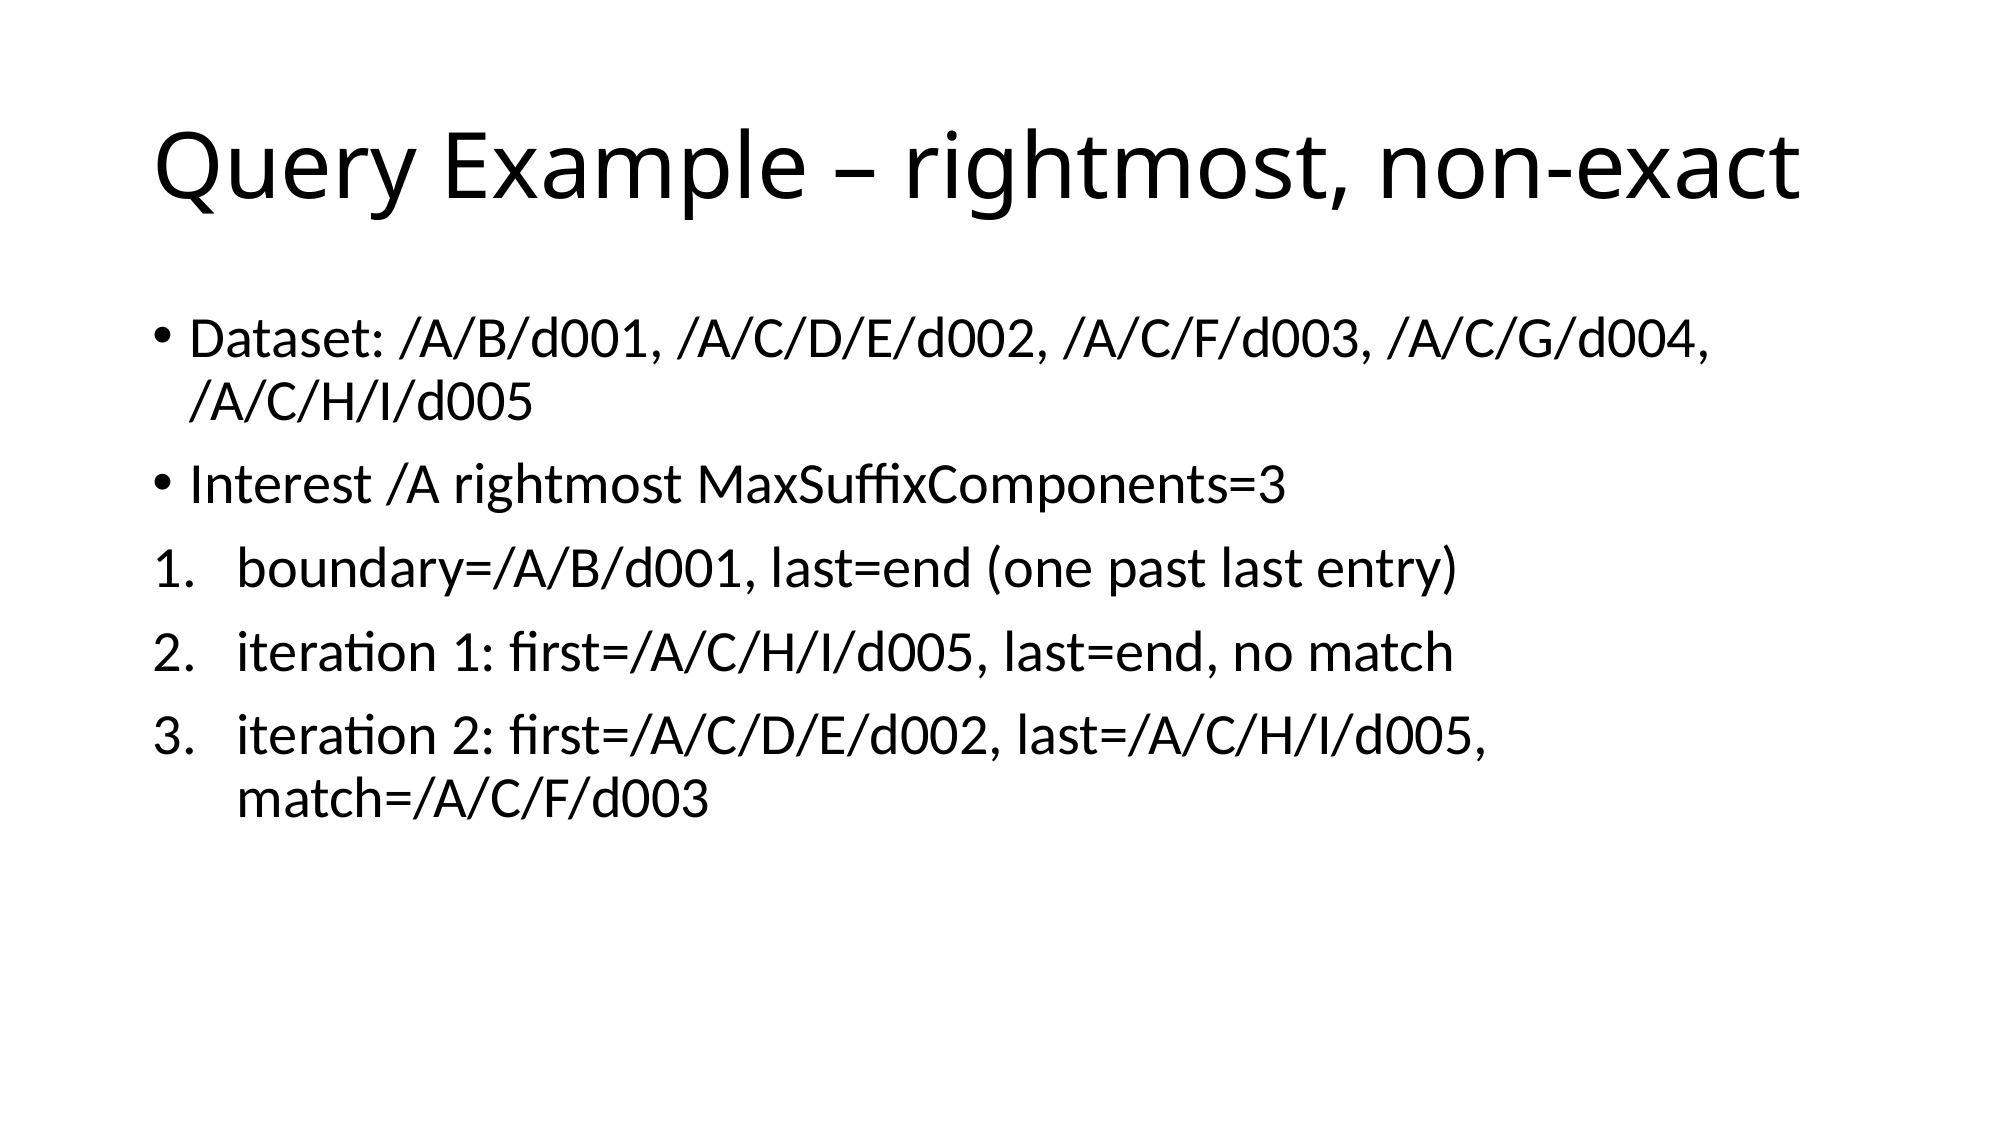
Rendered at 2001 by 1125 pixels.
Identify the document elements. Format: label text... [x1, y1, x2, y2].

title Query Example – rightmost, non-exact [137, 59, 1863, 278]
list Dataset: /A/B/d001, /A/C/D/E/d002, /A/C/F/d003, /A/C/G/d004, /A/C/H/I/d005 Interest /A rightmost MaxSuffixComponents=3 boundary=/A/B/d001, last=end (one past last entry) iteration 1: first=/A/C/H/I/d005, last=end, no match iteration 2: first=/A/C/D/E/d002, last=/A/C/H/I/d005, match=/A/C/F/d003 [137, 299, 1863, 1014]
